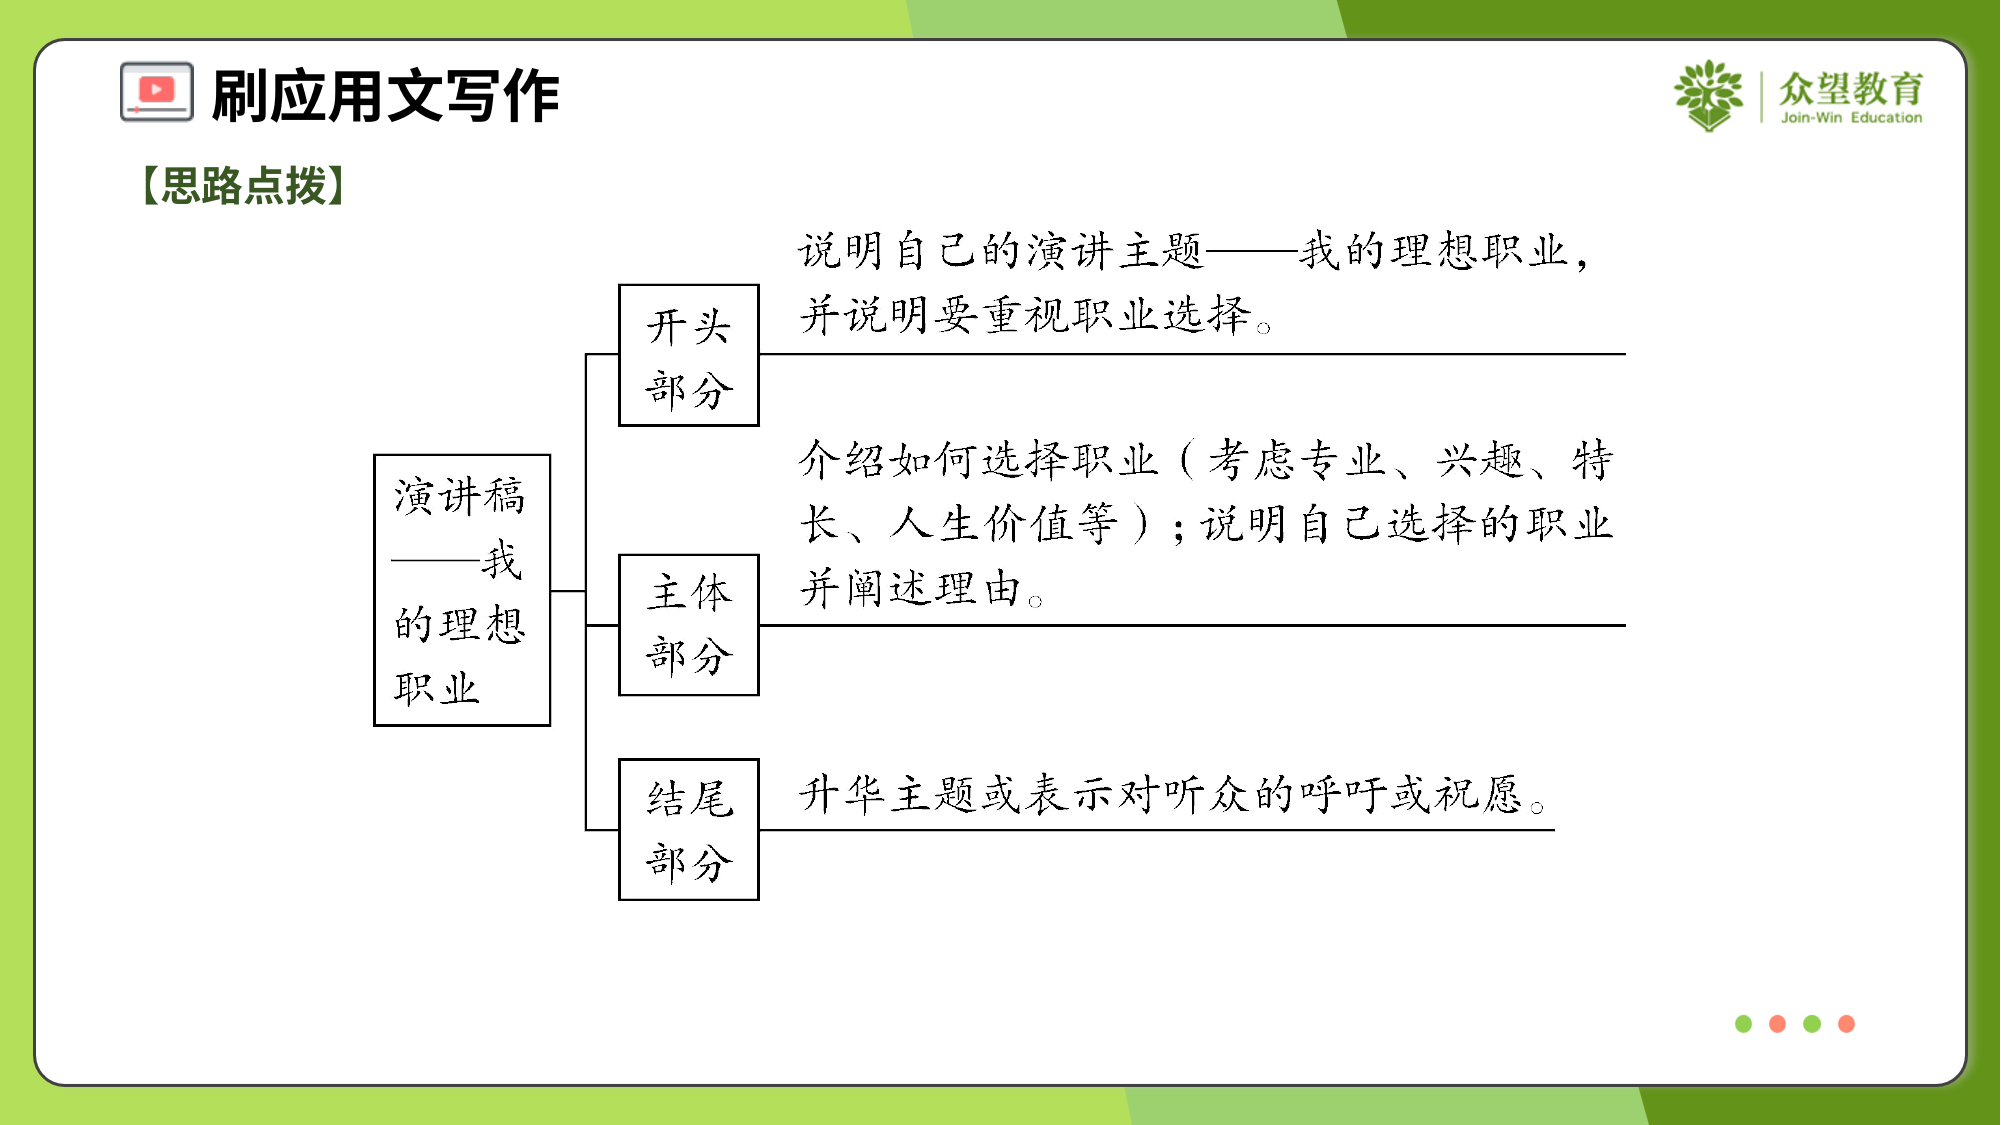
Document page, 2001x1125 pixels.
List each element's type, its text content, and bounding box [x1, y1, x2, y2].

text_box 【思路点拨】 [118, 147, 1883, 206]
picture [0, 0, 2000, 1125]
